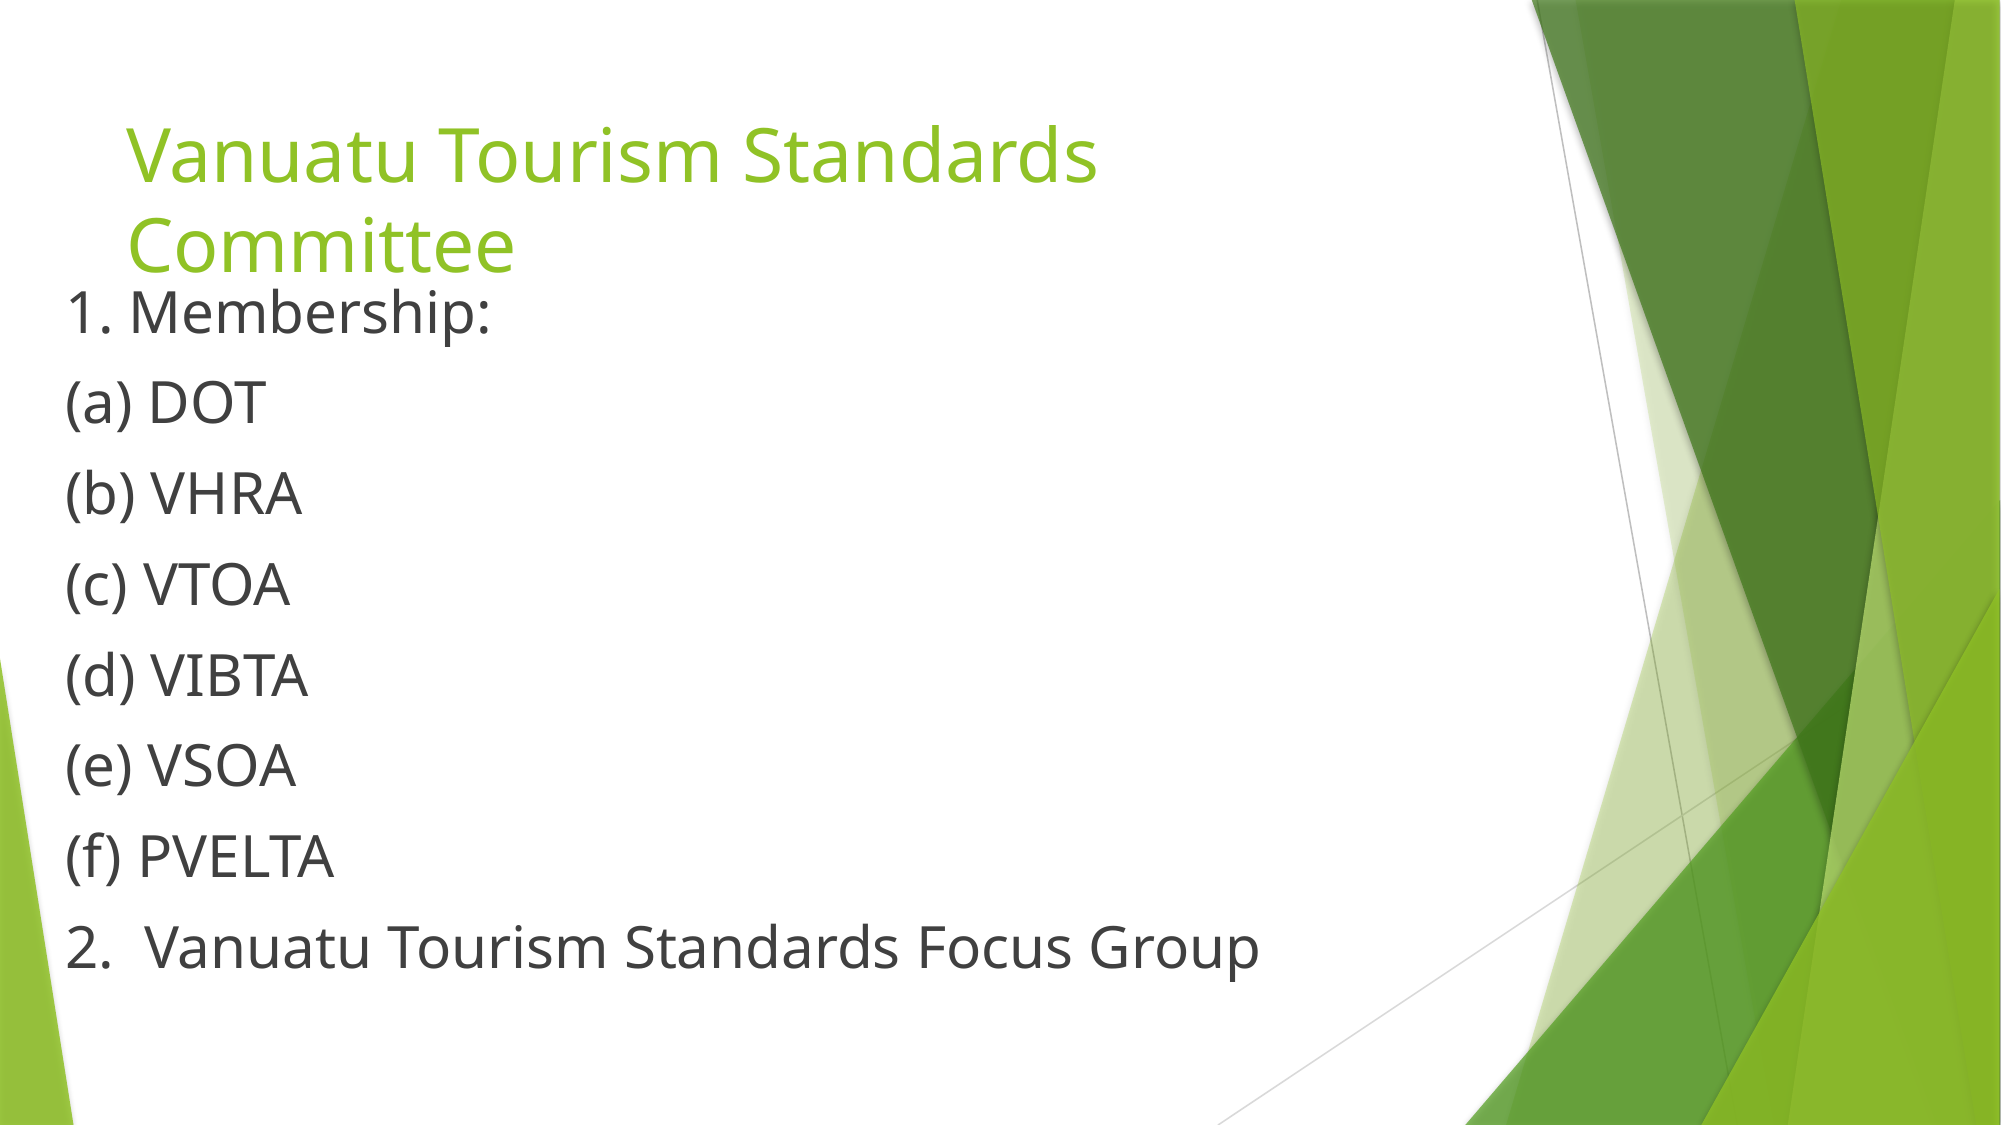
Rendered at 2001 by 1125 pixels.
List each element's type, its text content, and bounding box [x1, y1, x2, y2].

title Vanuatu Tourism Standards Committee [111, 99, 1522, 267]
list 1. Membership: (a) DOT (b) VHRA (c) VTOA (d) VIBTA (e) VSOA (f) PVELTA 2. Vanuatu Tourism Standards Focus Group [50, 267, 1522, 992]
